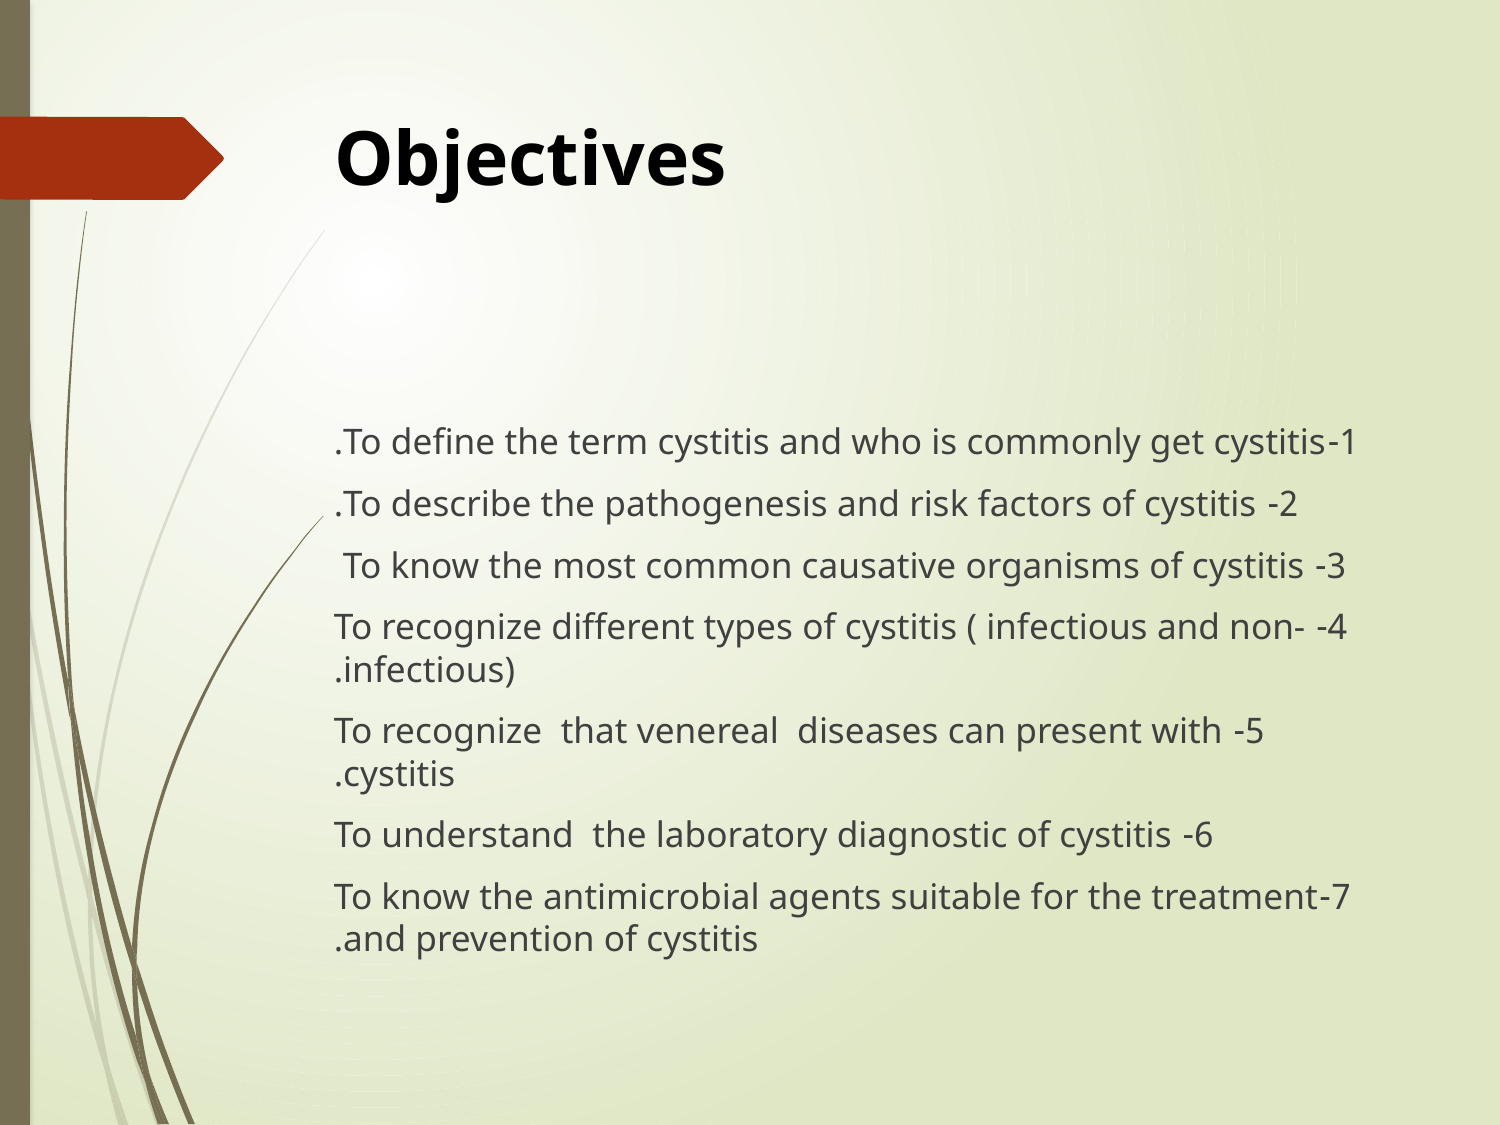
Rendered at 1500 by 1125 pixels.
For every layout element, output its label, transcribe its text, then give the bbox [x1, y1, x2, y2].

list 1-To define the term cystitis and who is commonly get cystitis. 2- To describe the pathogenesis and risk factors of cystitis. 3- To know the most common causative organisms of cystitis 4- To recognize different types of cystitis ( infectious and non-infectious). 5- To recognize that venereal diseases can present with cystitis. 6- To understand the laboratory diagnostic of cystitis 7-To know the antimicrobial agents suitable for the treatment and prevention of cystitis. [318, 350, 1400, 970]
title Objectives [319, 102, 1400, 313]
